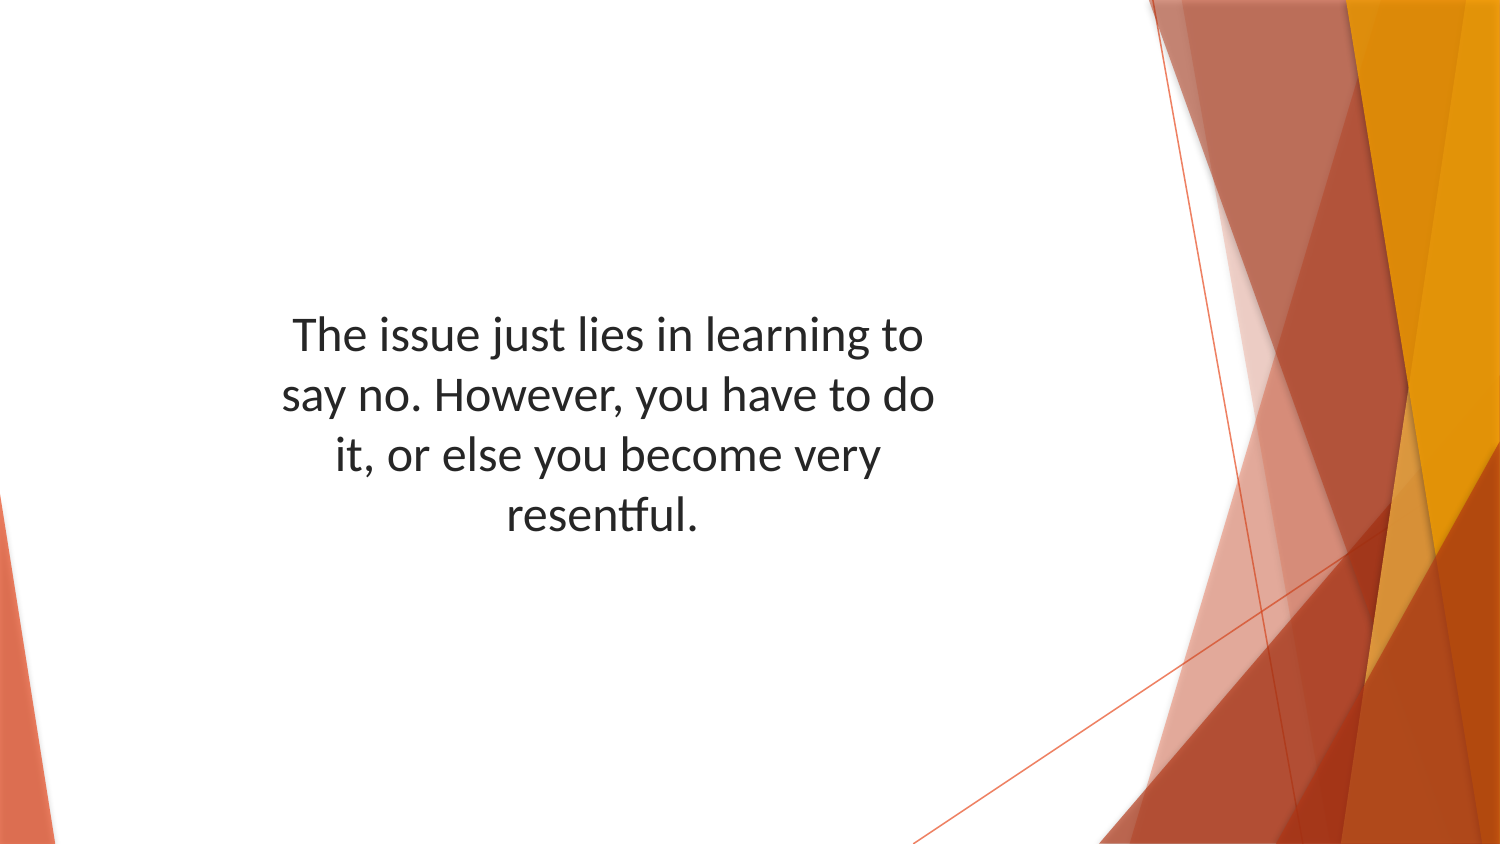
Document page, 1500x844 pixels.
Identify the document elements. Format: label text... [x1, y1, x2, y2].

list The issue just lies in learning to say no. However, you have to do it, or else you become very resentful. [265, 114, 951, 729]
